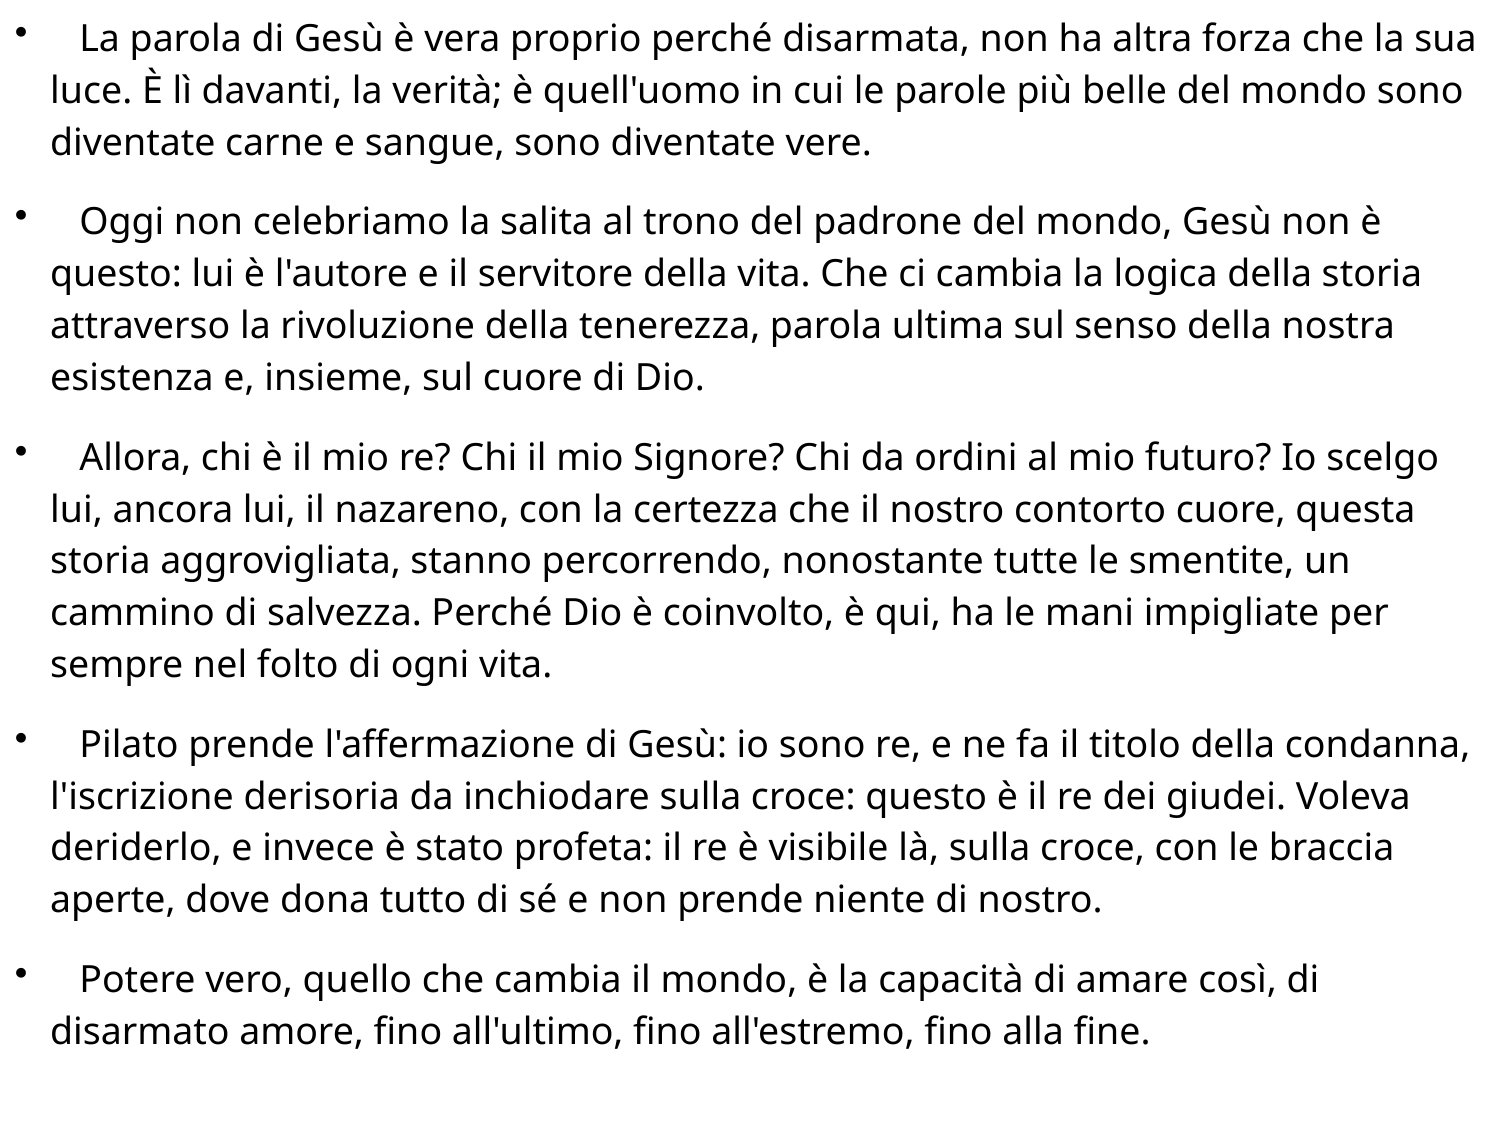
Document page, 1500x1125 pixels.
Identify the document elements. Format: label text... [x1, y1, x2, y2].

text_box La parola di Gesù è vera proprio perché disarmata, non ha altra forza che la sua luce. È lì davanti, la verità; è quell'uomo in cui le parole più belle del mondo sono diventate carne e sangue, sono diventate vere. Oggi non celebriamo la salita al trono del padrone del mondo, Gesù non è questo: lui è l'autore e il servitore della vita. Che ci cambia la logica della storia attraverso la rivoluzione della tenerezza, parola ultima sul senso della nostra esistenza e, insieme, sul cuore di Dio. Allora, chi è il mio re? Chi il mio Signore? Chi da ordini al mio futuro? Io scelgo lui, ancora lui, il nazareno, con la certezza che il nostro contorto cuore, questa storia aggrovigliata, stanno percorrendo, nonostante tutte le smentite, un cammino di salvezza. Perché Dio è coinvolto, è qui, ha le mani impigliate per sempre nel folto di ogni vita. Pilato prende l'affermazione di Gesù: io sono re, e ne fa il titolo della condanna, l'iscrizione derisoria da inchiodare sulla croce: questo è il re dei giudei. Voleva deriderlo, e invece è stato profeta: il re è visibile là, sulla croce, con le braccia aperte, dove dona tutto di sé e non prende niente di nostro. Potere vero, quello che cambia il mondo, è la capacità di amare così, di disarmato amore, fino all'ultimo, fino all'estremo, fino alla fine. [0, 0, 1500, 1060]
